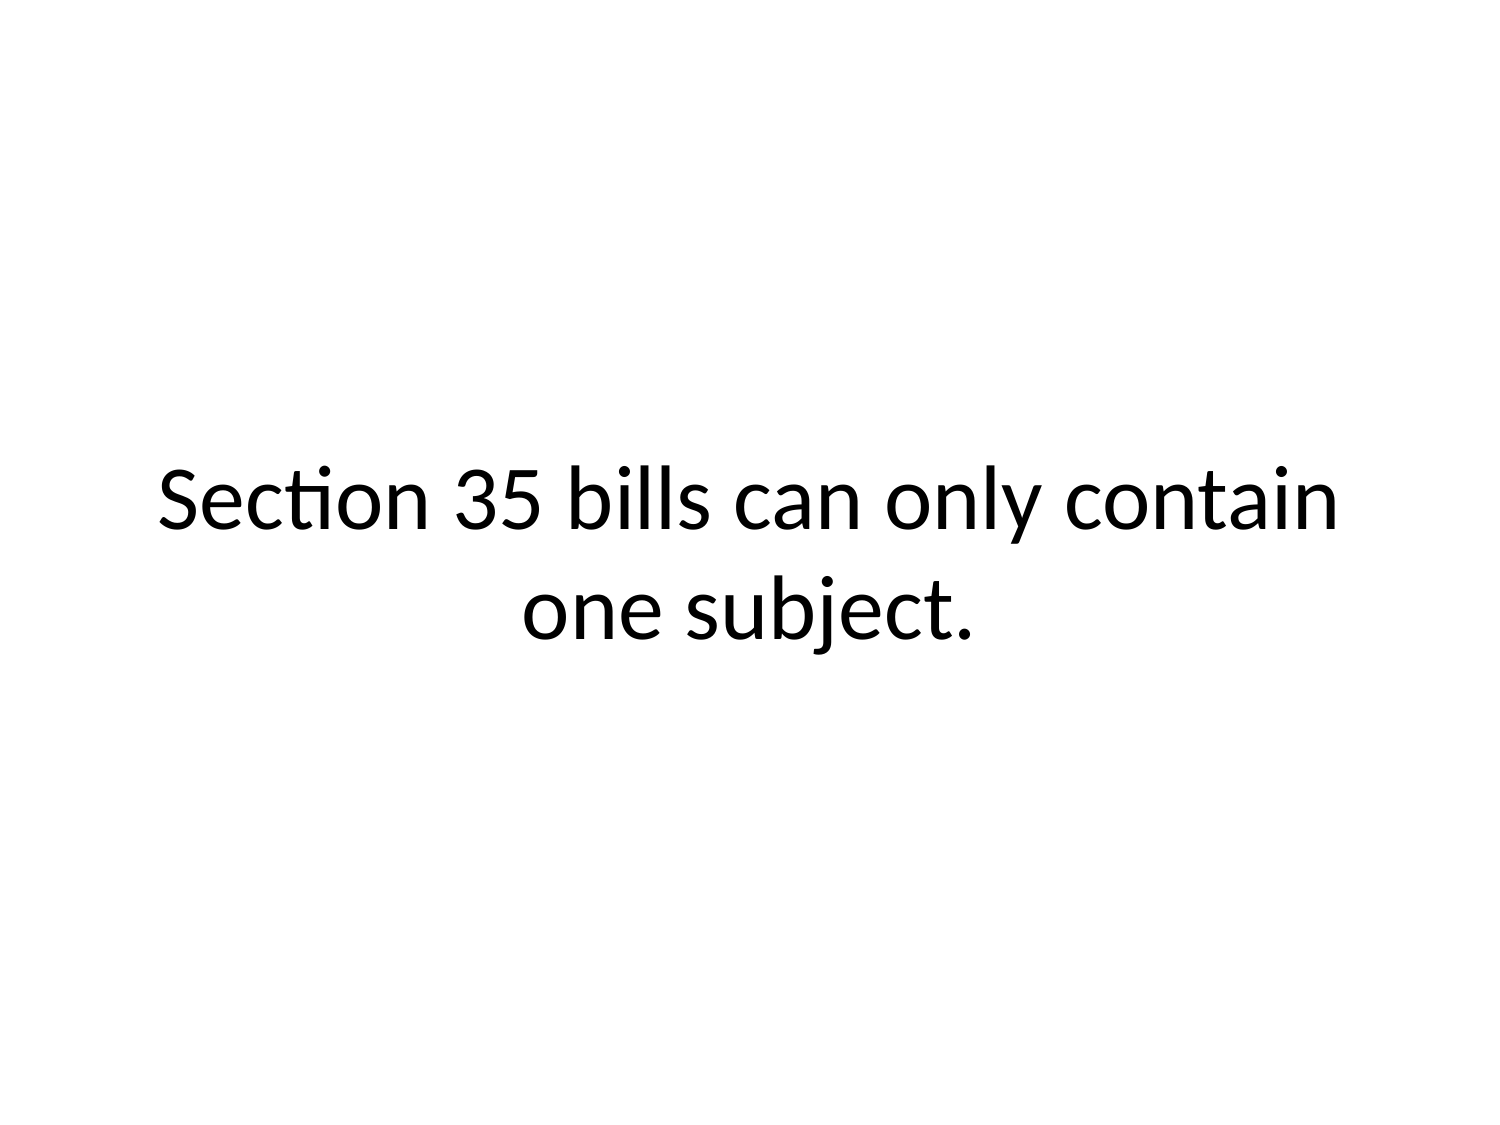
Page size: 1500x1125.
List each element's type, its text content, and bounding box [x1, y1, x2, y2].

title Section 35 bills can only contain one subject. [75, 45, 1425, 1050]
